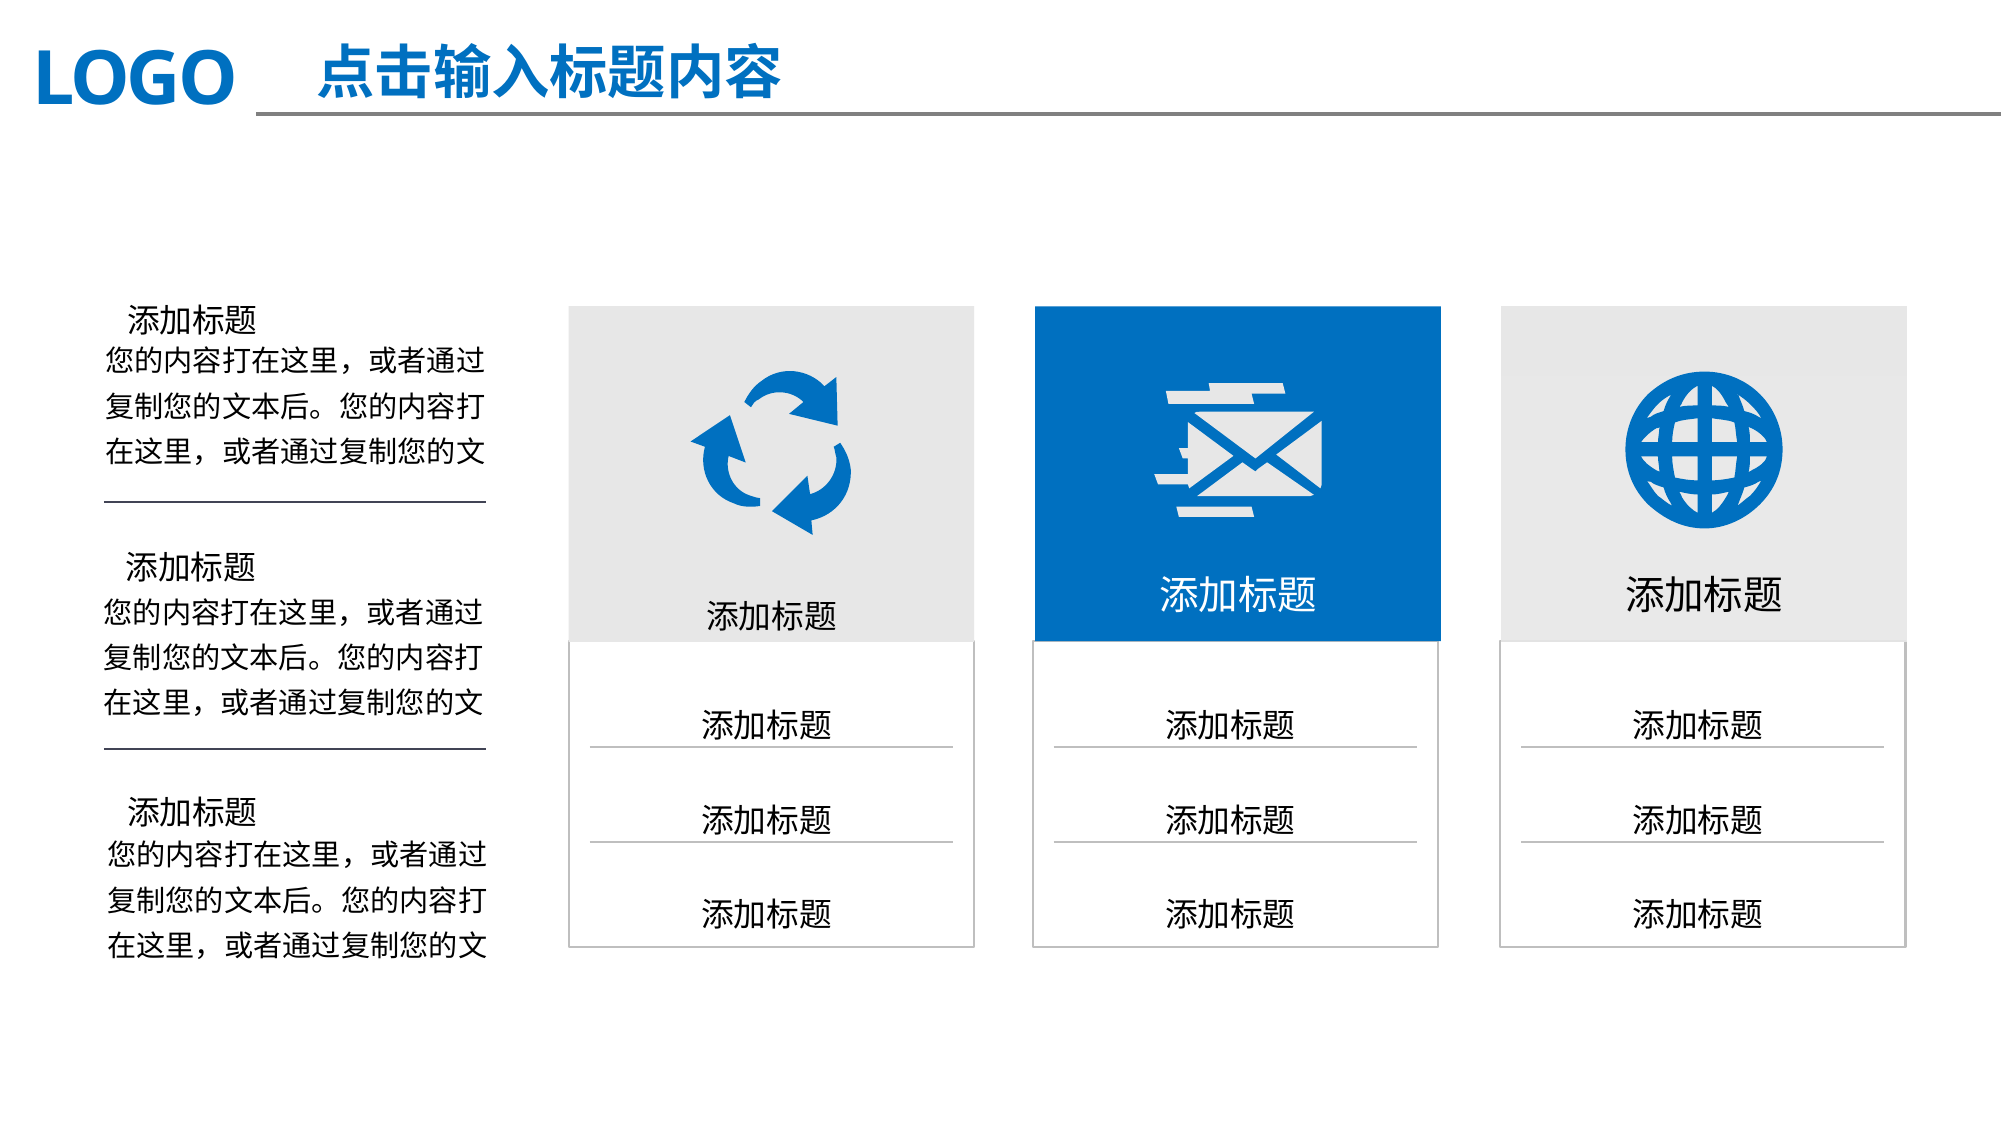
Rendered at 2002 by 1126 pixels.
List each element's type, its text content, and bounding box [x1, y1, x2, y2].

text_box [1032, 649, 1439, 947]
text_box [1034, 306, 1442, 642]
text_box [81, 514, 515, 735]
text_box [83, 267, 517, 483]
text_box 点击输入标题内容 [279, 27, 820, 113]
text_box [568, 306, 975, 642]
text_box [1500, 306, 1908, 642]
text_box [1499, 650, 1906, 947]
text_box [83, 759, 519, 978]
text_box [568, 650, 975, 947]
